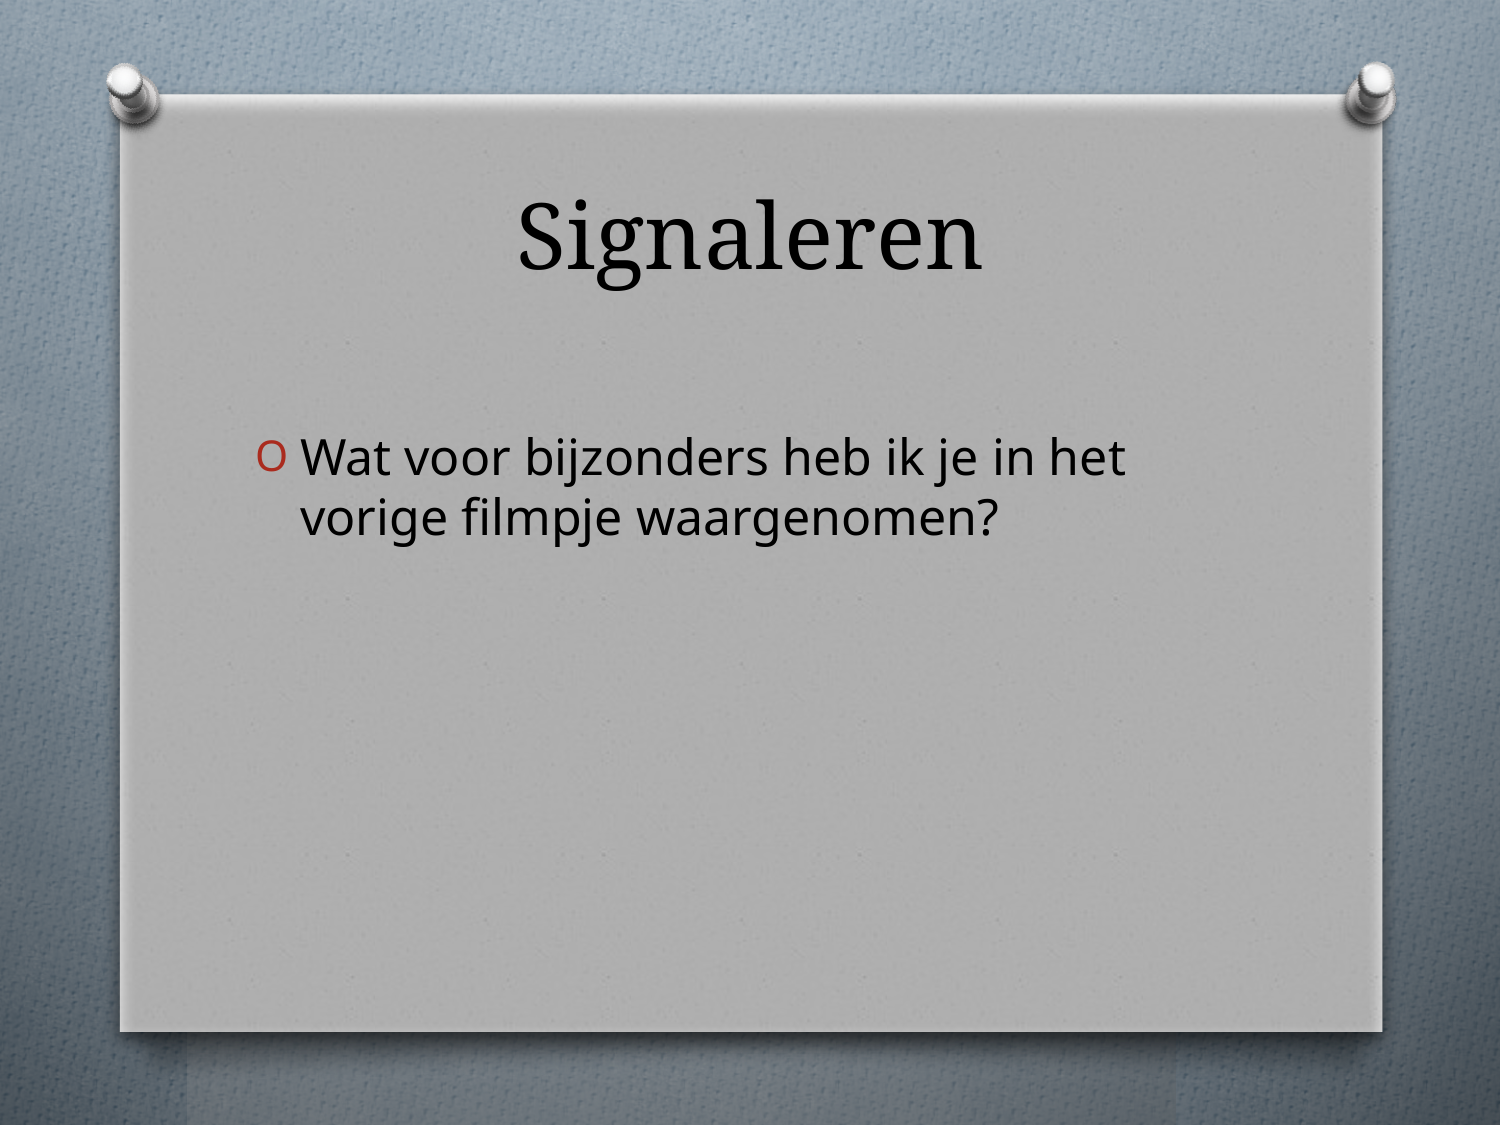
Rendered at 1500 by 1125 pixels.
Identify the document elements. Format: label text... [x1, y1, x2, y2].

picture [1317, 35, 1439, 156]
picture [75, 29, 198, 153]
title Signaleren [179, 134, 1323, 332]
list Wat voor bijzonders heb ik je in het vorige filmpje waargenomen? [240, 347, 1257, 939]
